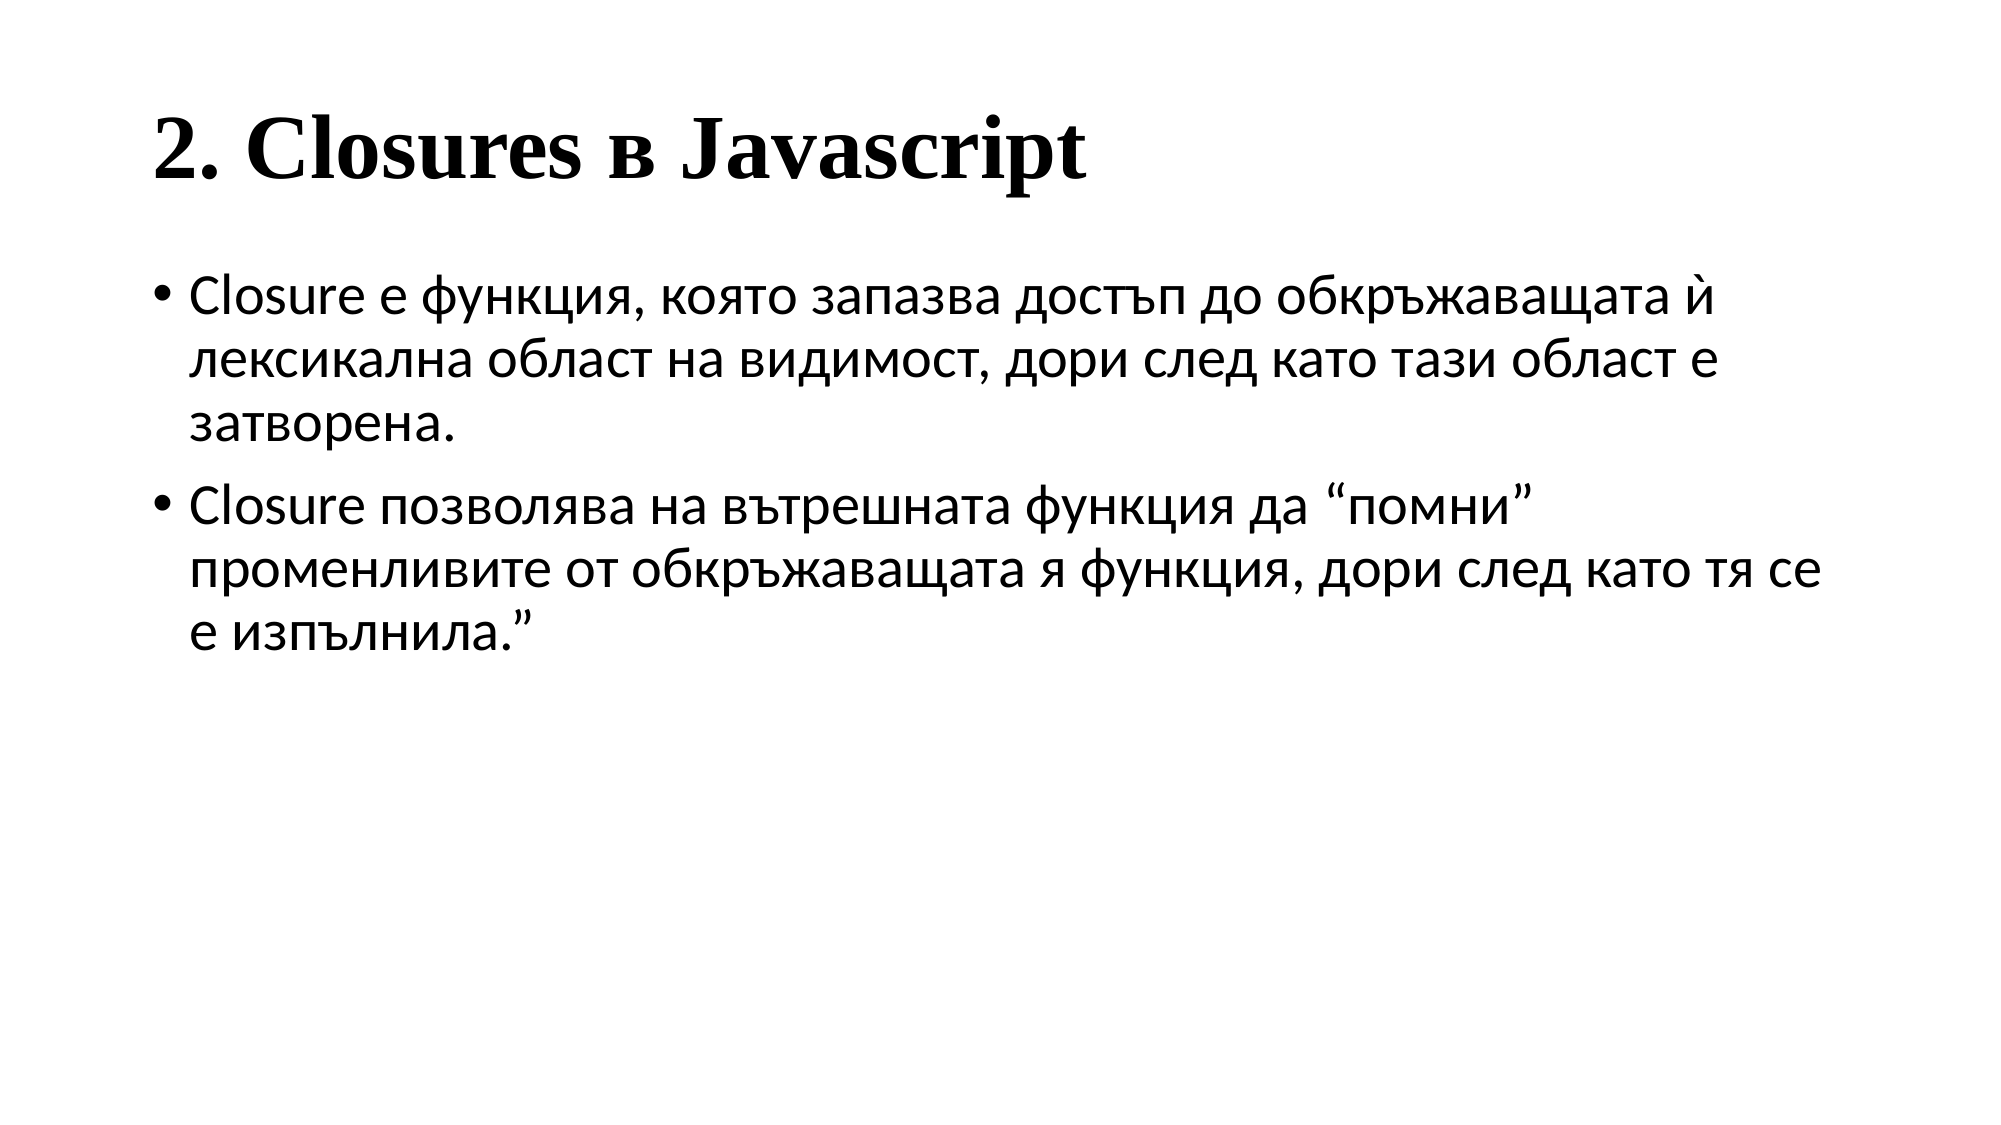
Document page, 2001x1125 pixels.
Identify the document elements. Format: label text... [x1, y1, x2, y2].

title 2. Closures в Javascript [137, 39, 1863, 257]
list Closure е функция, която запазва достъп до обкръжаващата ѝ лексикална област на видимост, дори след като тази област е затворена. Closure позволява на вътрешната функция да “помни” променливите от обкръжаващата я функция, дори след като тя се е изпълнила.” [137, 257, 1863, 972]
